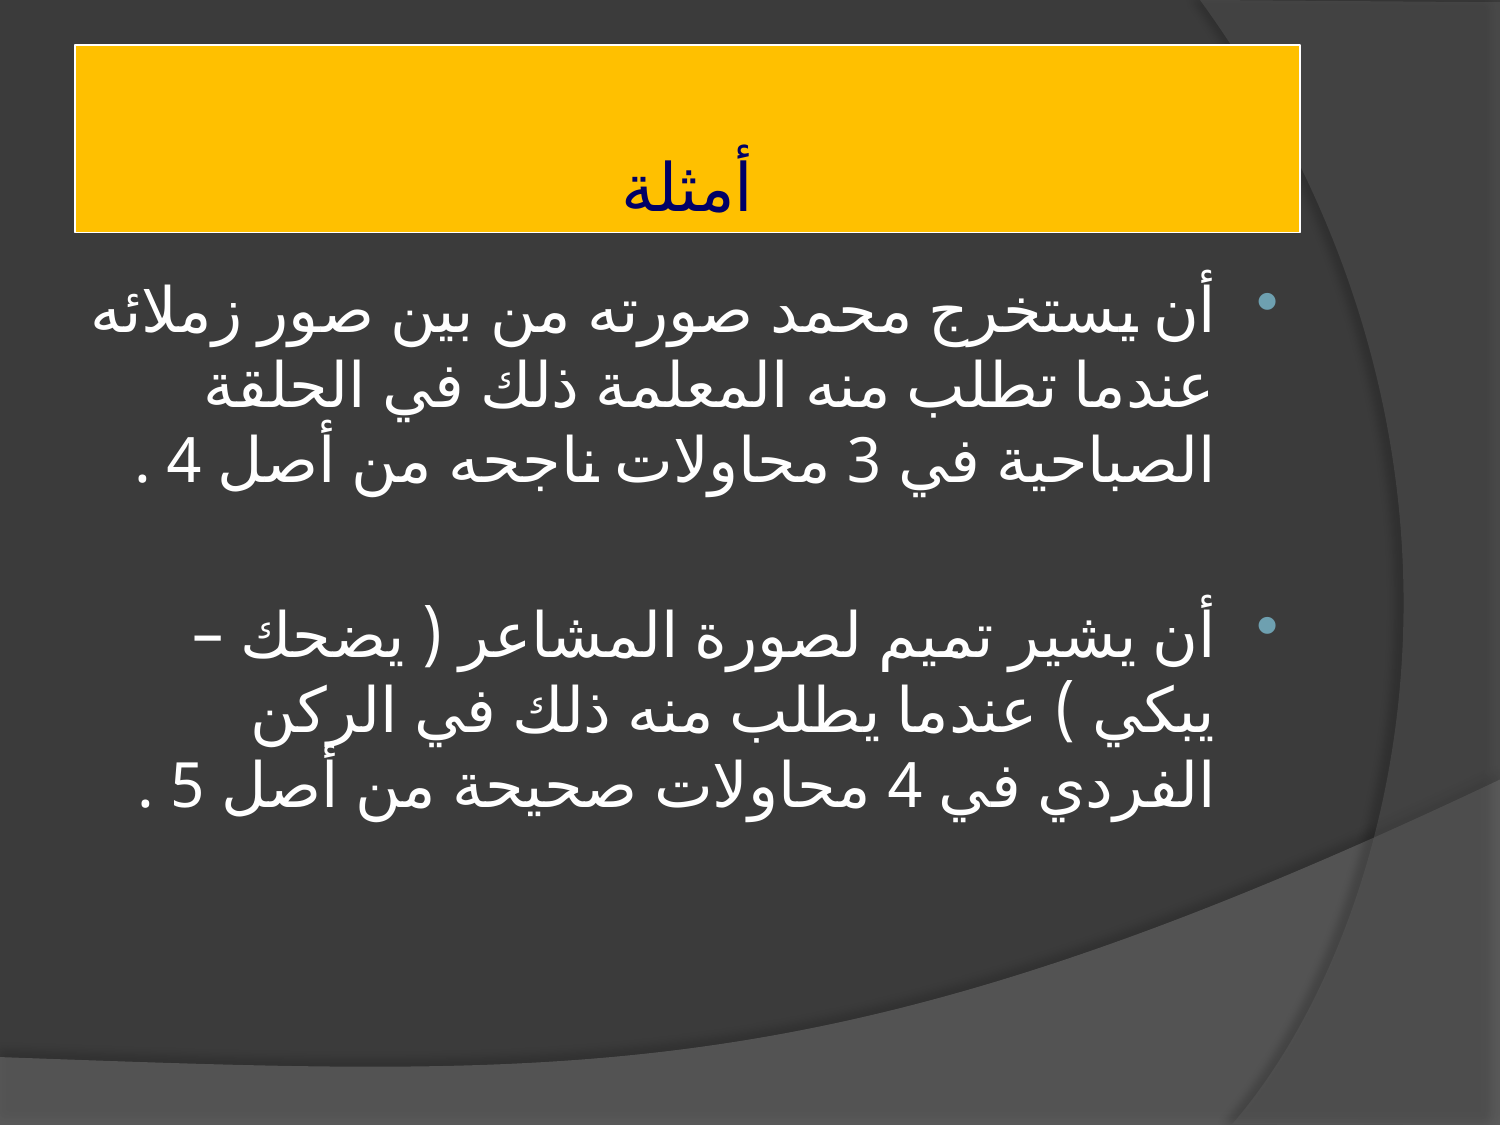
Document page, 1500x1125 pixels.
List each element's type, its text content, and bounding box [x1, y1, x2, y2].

list أن يستخرج محمد صورته من بين صور زملائه عندما تطلب منه المعلمة ذلك في الحلقة الصباحية في 3 محاولات ناجحه من أصل 4 . أن يشير تميم لصورة المشاعر ( يضحك – يبكي ) عندما يطلب منه ذلك في الركن الفردي في 4 محاولات صحيحة من أصل 5 . [75, 262, 1300, 1005]
title أمثلة [75, 45, 1300, 233]
